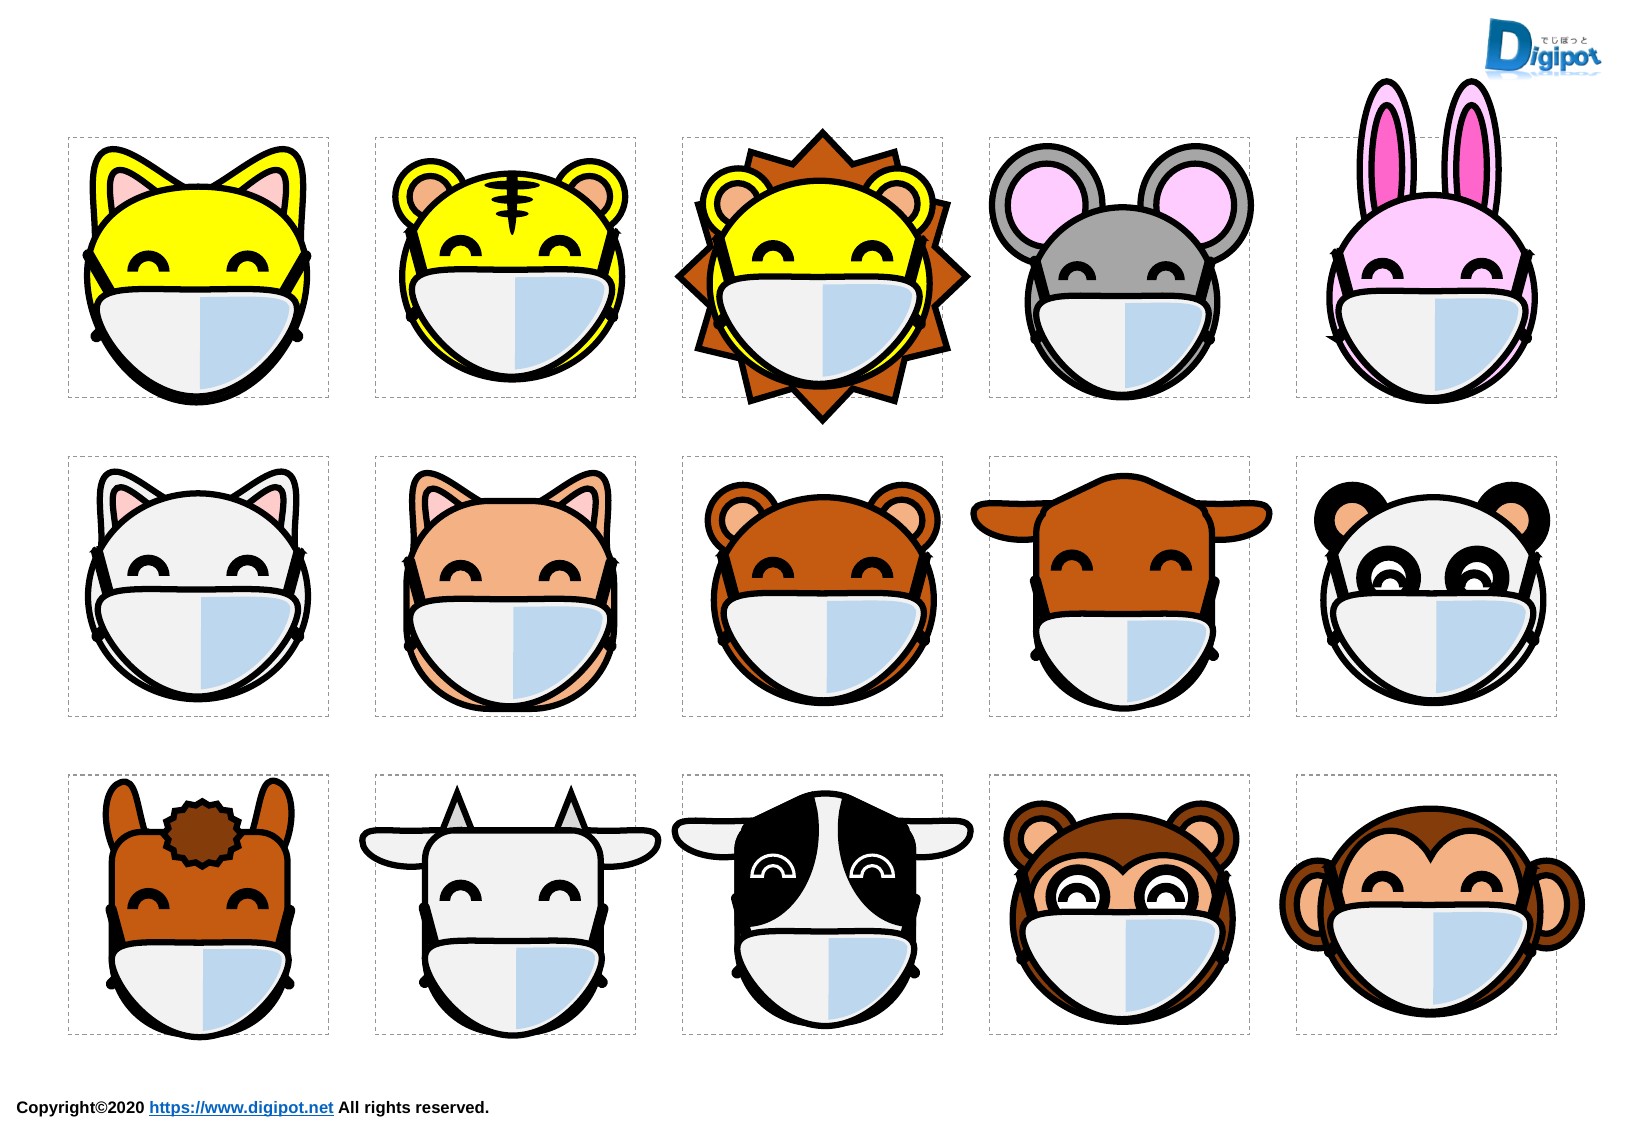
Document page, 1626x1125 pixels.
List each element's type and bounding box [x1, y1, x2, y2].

picture [1485, 18, 1602, 82]
text_box [674, 793, 971, 1027]
text_box [80, 469, 316, 700]
text_box [395, 161, 626, 380]
text_box [1329, 81, 1535, 401]
text_box [973, 476, 1270, 709]
text_box [106, 781, 290, 1038]
text_box [1282, 808, 1583, 1015]
text_box [1317, 484, 1548, 704]
text_box [678, 132, 967, 421]
text_box [992, 146, 1251, 398]
text_box [392, 470, 628, 709]
text_box [707, 484, 938, 704]
text_box [1006, 803, 1237, 1022]
text_box [362, 793, 659, 1036]
text_box [66, 146, 330, 403]
